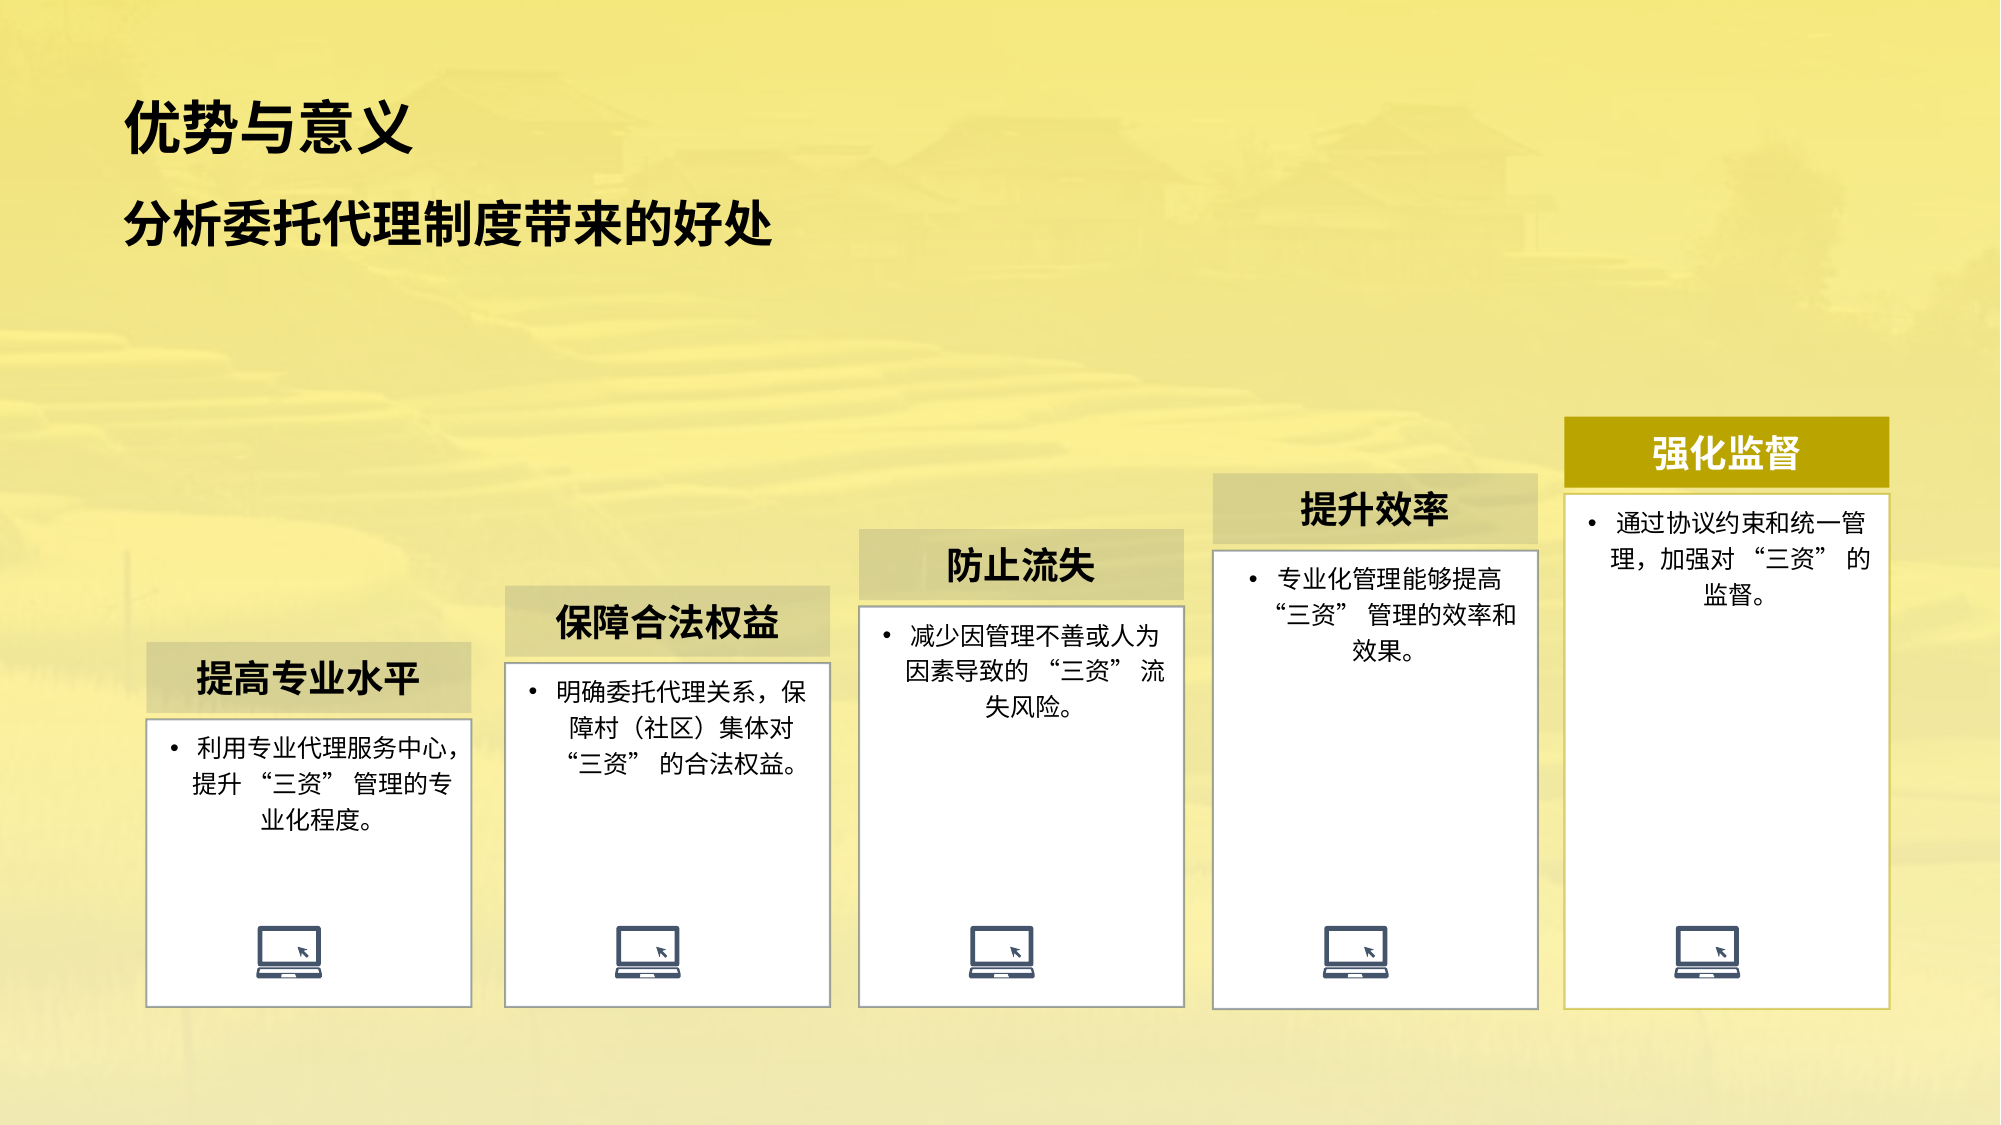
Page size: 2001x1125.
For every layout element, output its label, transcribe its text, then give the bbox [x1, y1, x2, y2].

title 优势与意义 [108, 21, 1890, 169]
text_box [108, 185, 1892, 1010]
